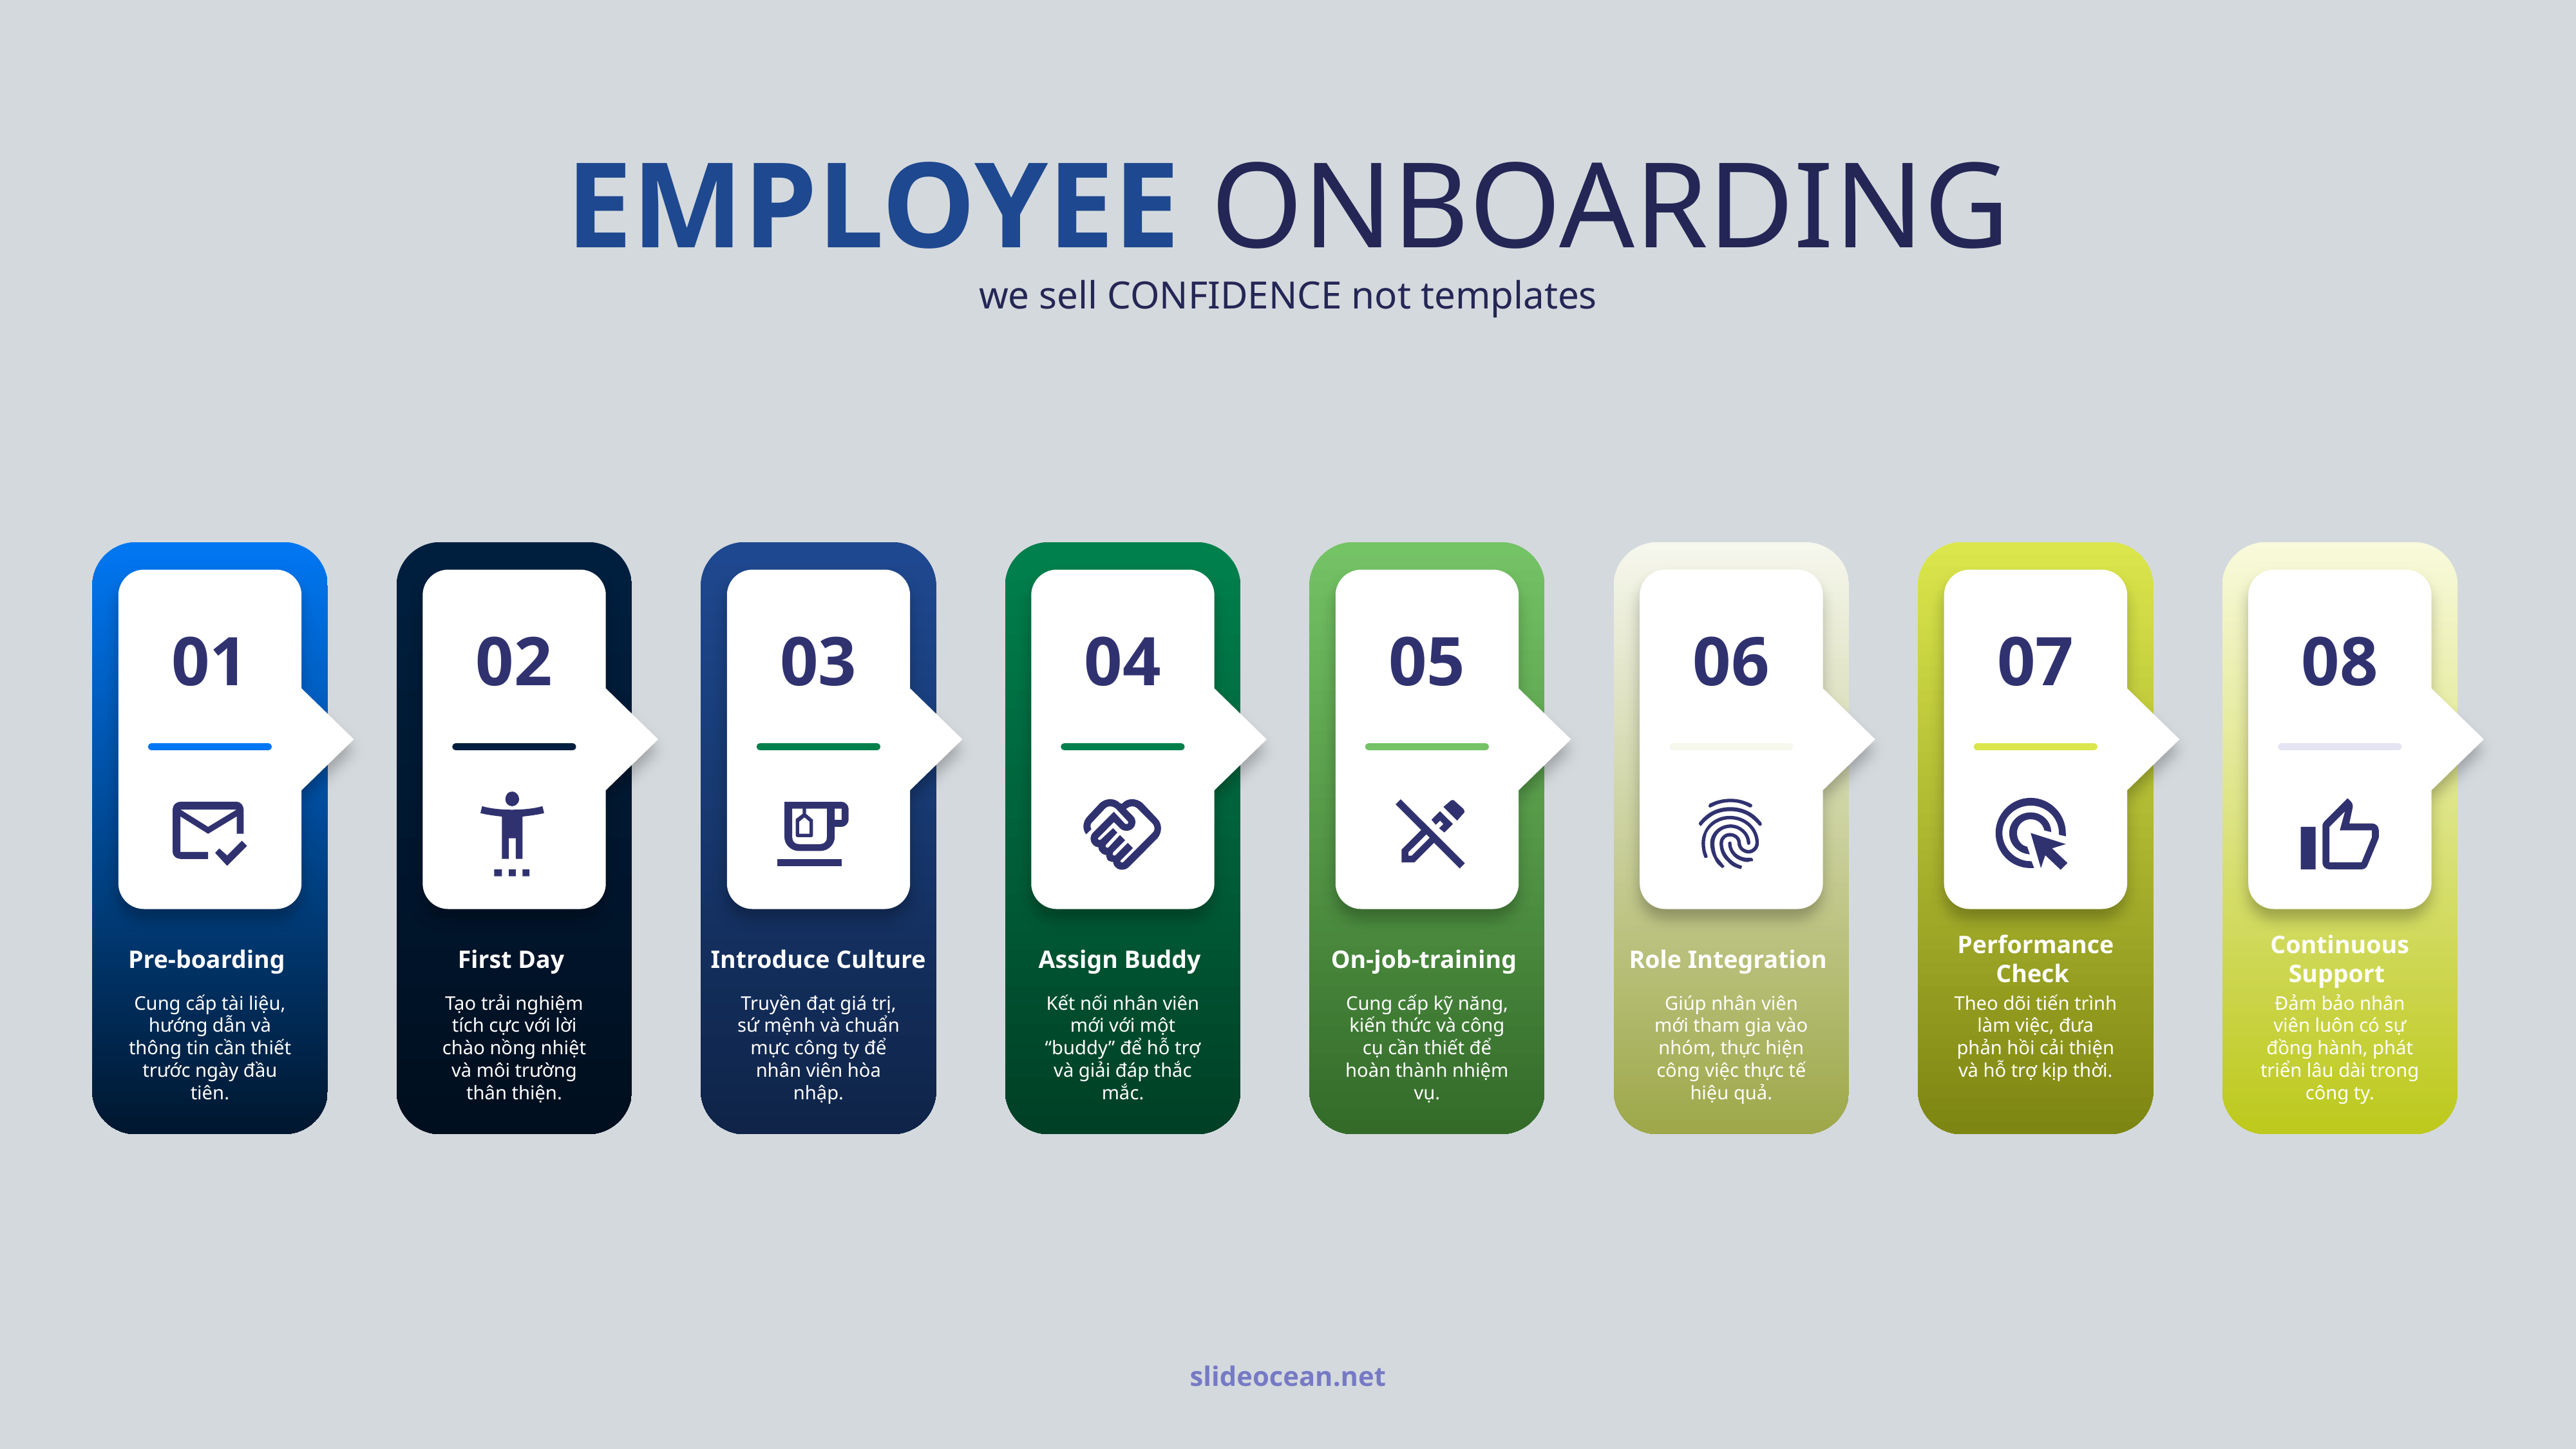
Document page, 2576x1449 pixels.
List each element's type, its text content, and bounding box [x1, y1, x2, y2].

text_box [1613, 938, 1850, 1110]
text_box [1917, 938, 2154, 1088]
text_box [1698, 807, 1762, 826]
text_box 02 [455, 614, 573, 704]
text_box [95, 1110, 325, 1135]
text_box [1030, 568, 1269, 911]
text_box [1701, 815, 1759, 869]
text_box [505, 791, 520, 806]
text_box [117, 568, 355, 911]
text_box [214, 840, 247, 866]
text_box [1309, 938, 1546, 1110]
text_box [1083, 799, 1161, 870]
text_box [1312, 1110, 1541, 1135]
text_box [704, 1110, 933, 1135]
text_box [1004, 541, 1242, 1098]
text_box [494, 869, 502, 876]
text_box [1009, 1110, 1237, 1135]
text_box [421, 568, 660, 911]
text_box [777, 801, 849, 867]
text_box [1917, 541, 2155, 1135]
text_box EMPLOYEE ONBOARDING [556, 125, 2020, 276]
text_box 08 [2281, 614, 2399, 704]
text_box [2300, 826, 2316, 869]
text_box [2247, 568, 2486, 911]
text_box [2222, 938, 2458, 1088]
text_box 03 [759, 614, 877, 704]
text_box [2221, 541, 2459, 1135]
text_box [395, 541, 633, 1135]
text_box [699, 541, 938, 1095]
text_box 05 [1368, 614, 1486, 704]
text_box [91, 938, 328, 1110]
text_box [1308, 541, 1546, 1095]
text_box 06 [1672, 614, 1790, 704]
text_box [480, 806, 544, 859]
text_box [726, 568, 964, 911]
text_box [2322, 798, 2379, 869]
text_box slideocean.net [1180, 1354, 1396, 1397]
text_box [700, 938, 937, 1110]
text_box [1943, 568, 2181, 911]
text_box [396, 938, 632, 1088]
text_box 07 [1976, 614, 2094, 704]
text_box [91, 541, 329, 1095]
text_box [1638, 568, 1877, 911]
text_box [1708, 799, 1752, 808]
text_box [1334, 568, 1573, 911]
text_box [1613, 541, 1850, 1098]
text_box 01 [151, 614, 269, 704]
text_box [1995, 797, 2066, 868]
text_box [509, 869, 516, 876]
text_box 04 [1064, 614, 1182, 704]
text_box [522, 869, 530, 876]
text_box [1396, 799, 1465, 869]
text_box [173, 801, 244, 859]
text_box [1005, 938, 1241, 1110]
text_box [2031, 833, 2068, 870]
text_box we sell CONFIDENCE not templates [969, 276, 1607, 321]
text_box [1617, 1110, 1846, 1135]
